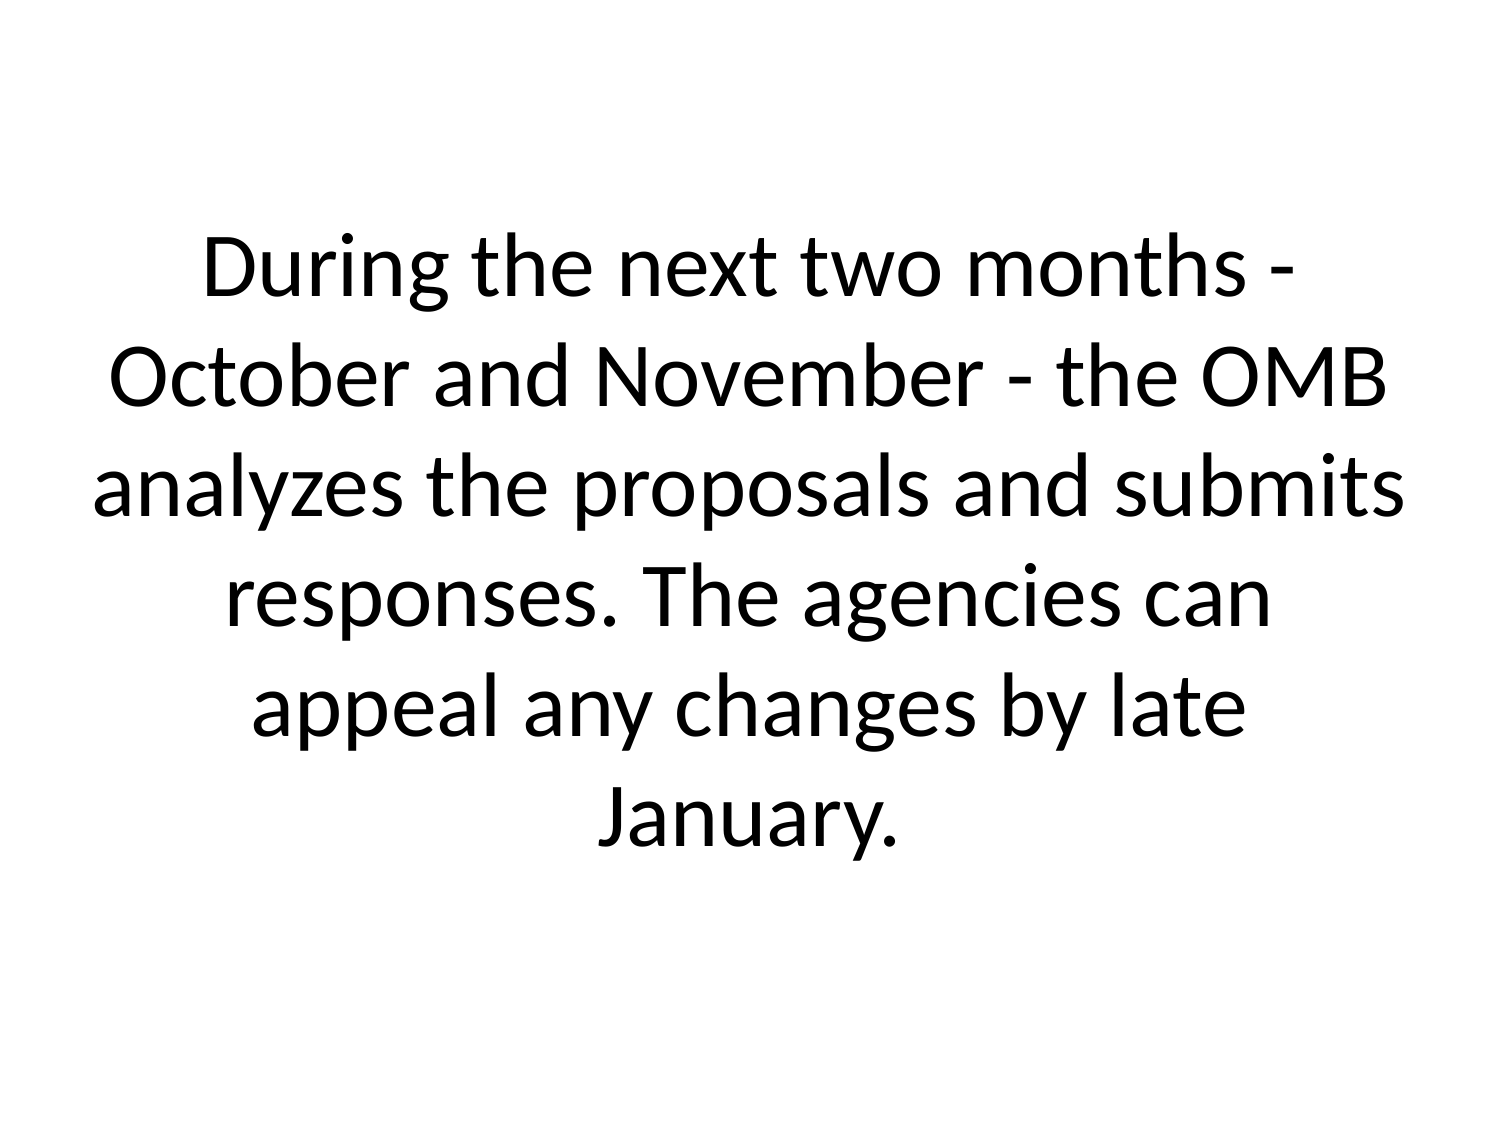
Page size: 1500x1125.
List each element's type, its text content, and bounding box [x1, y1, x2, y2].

title During the next two months - October and November - the OMB analyzes the proposals and submits responses. The agencies can appeal any changes by late January. [74, 44, 1426, 1026]
